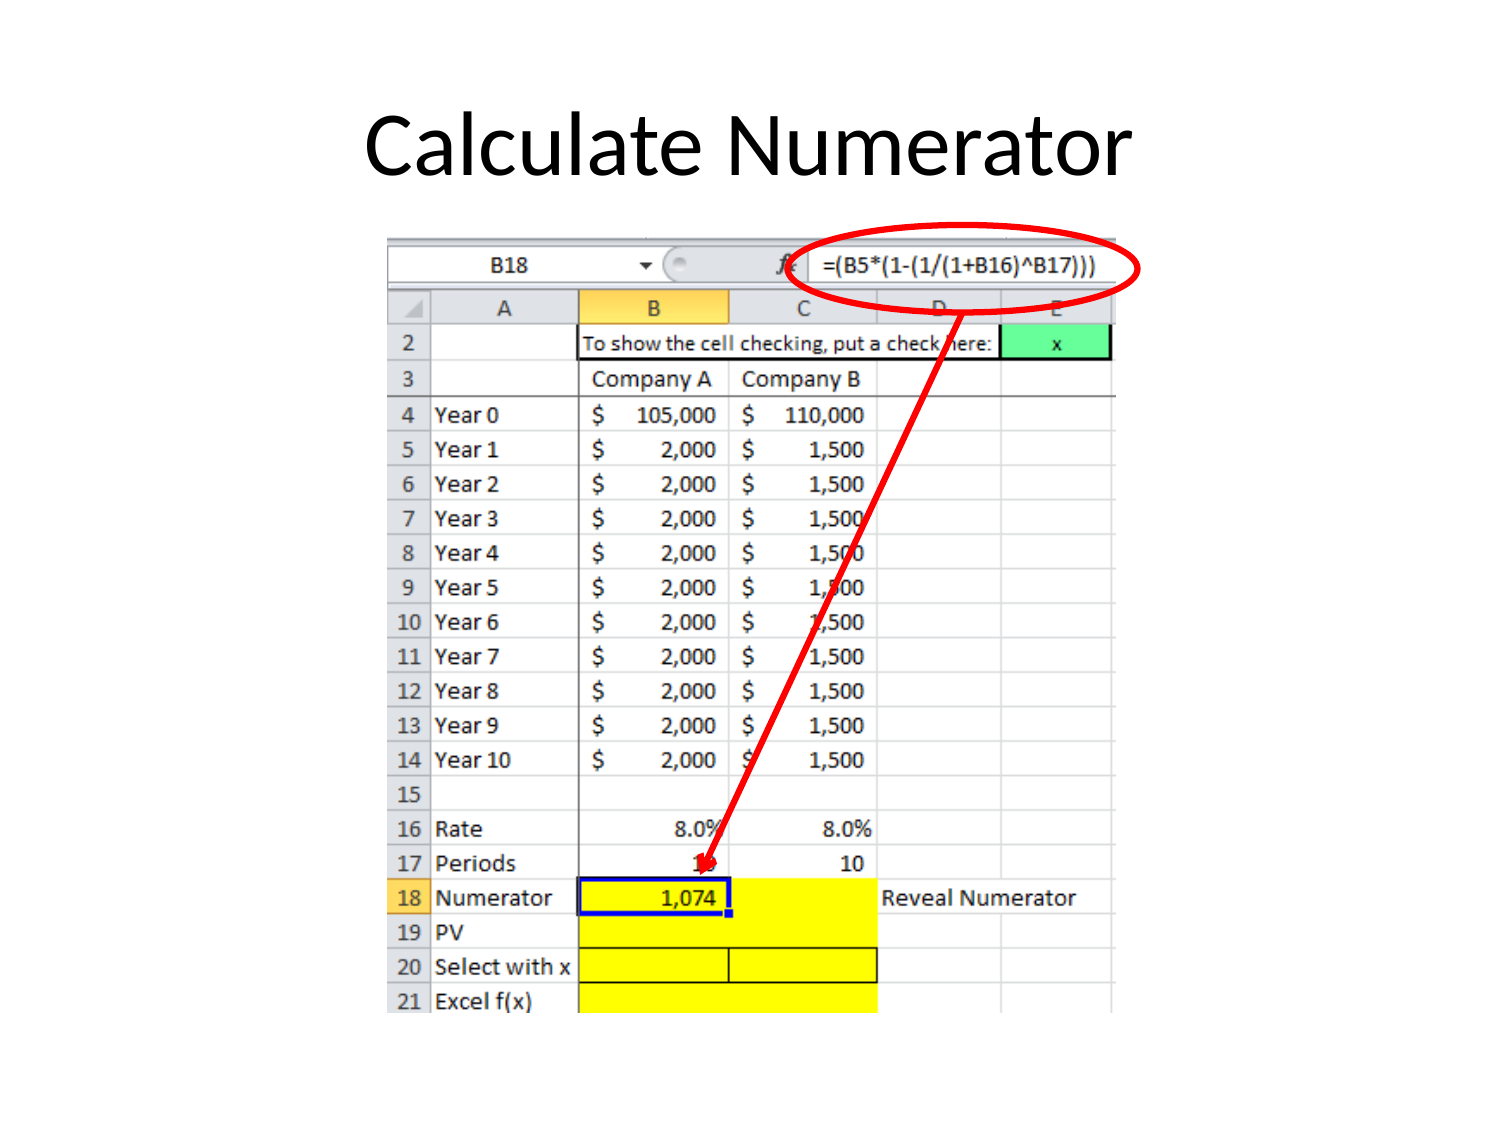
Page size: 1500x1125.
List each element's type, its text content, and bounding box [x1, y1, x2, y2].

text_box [699, 312, 963, 876]
text_box [841, 222, 1084, 235]
text_box [1121, 247, 1140, 290]
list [384, 237, 1116, 1013]
title Calculate Numerator [75, 45, 1425, 233]
